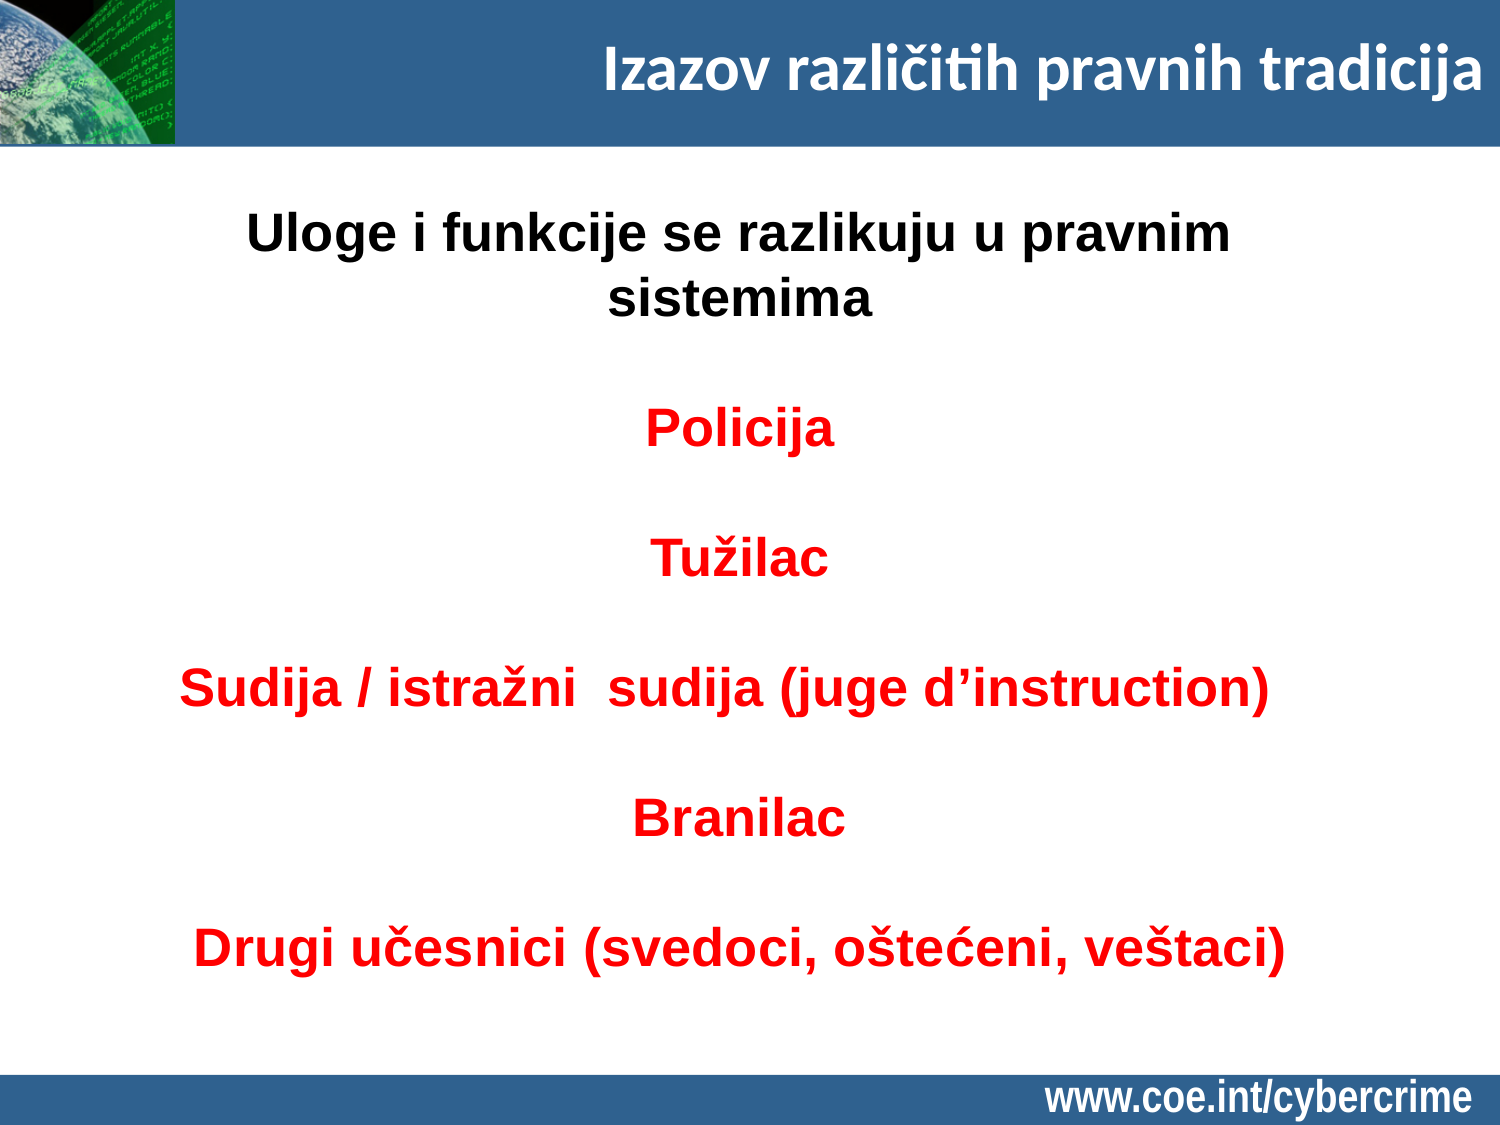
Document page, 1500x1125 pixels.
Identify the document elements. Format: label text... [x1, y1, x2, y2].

text_box [0, 1073, 1030, 1125]
text_box Uloge i funkcije se razlikuju u pravnim sistemima Policija Tužilac Sudija / istražni sudija (juge d’instruction) Branilac Drugi učesnici (svedoci, oštećeni, veštaci) [100, 190, 1380, 985]
text_box www.coe.int/cybercrime [1030, 1059, 1500, 1125]
text_box Izazov različitih pravnih tradicija [177, 0, 1500, 149]
picture [0, 0, 175, 144]
